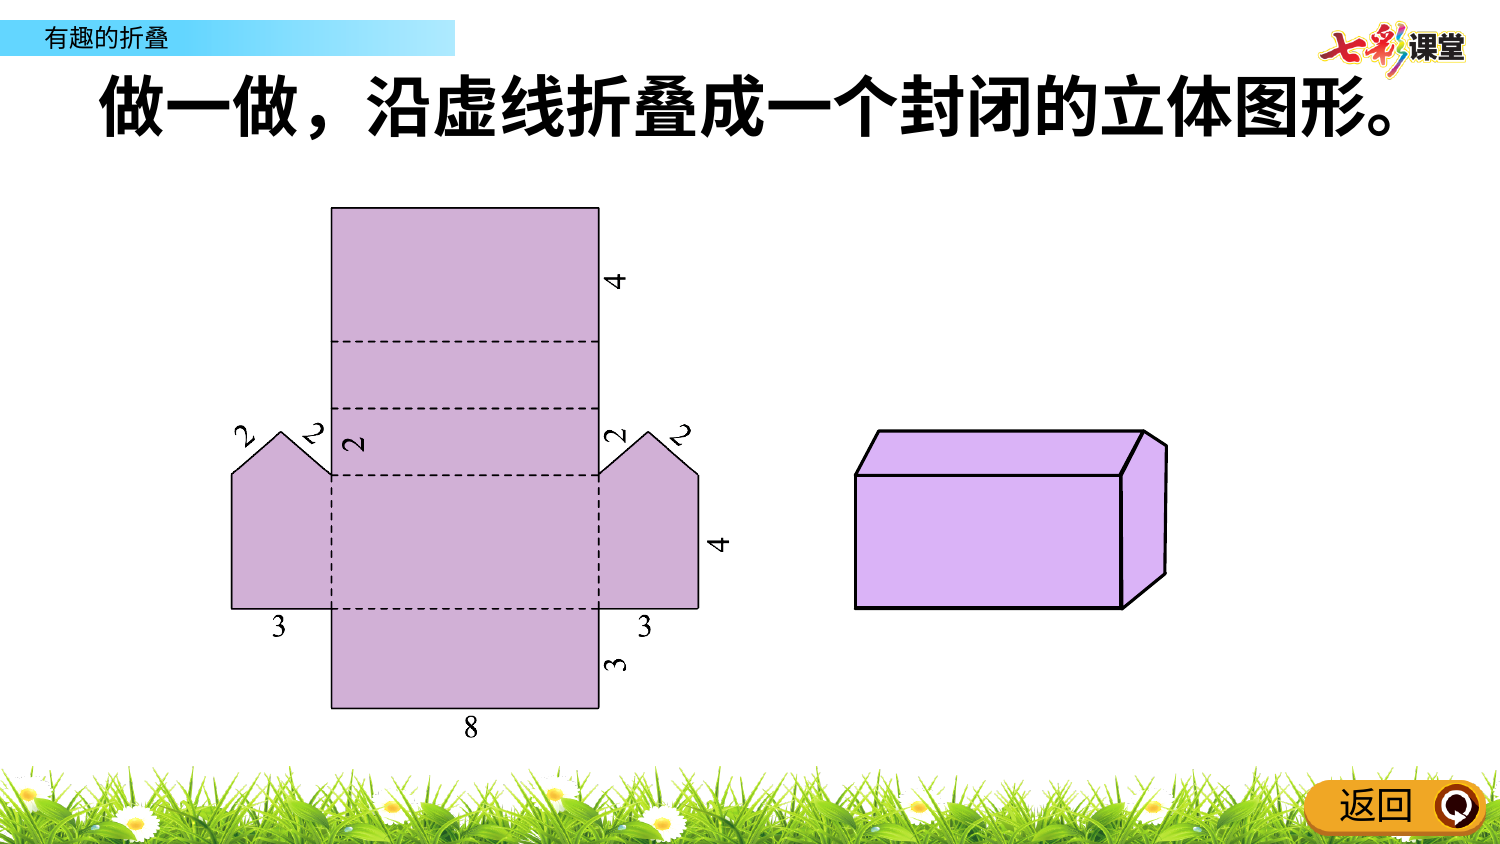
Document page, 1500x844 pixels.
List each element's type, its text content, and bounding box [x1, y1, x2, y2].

picture [1316, 20, 1468, 57]
picture [0, 766, 1500, 844]
text_box 做一做，沿虚线折叠成一个封闭的立体图形。 [84, 57, 1489, 152]
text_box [855, 430, 1167, 610]
picture [209, 201, 734, 739]
